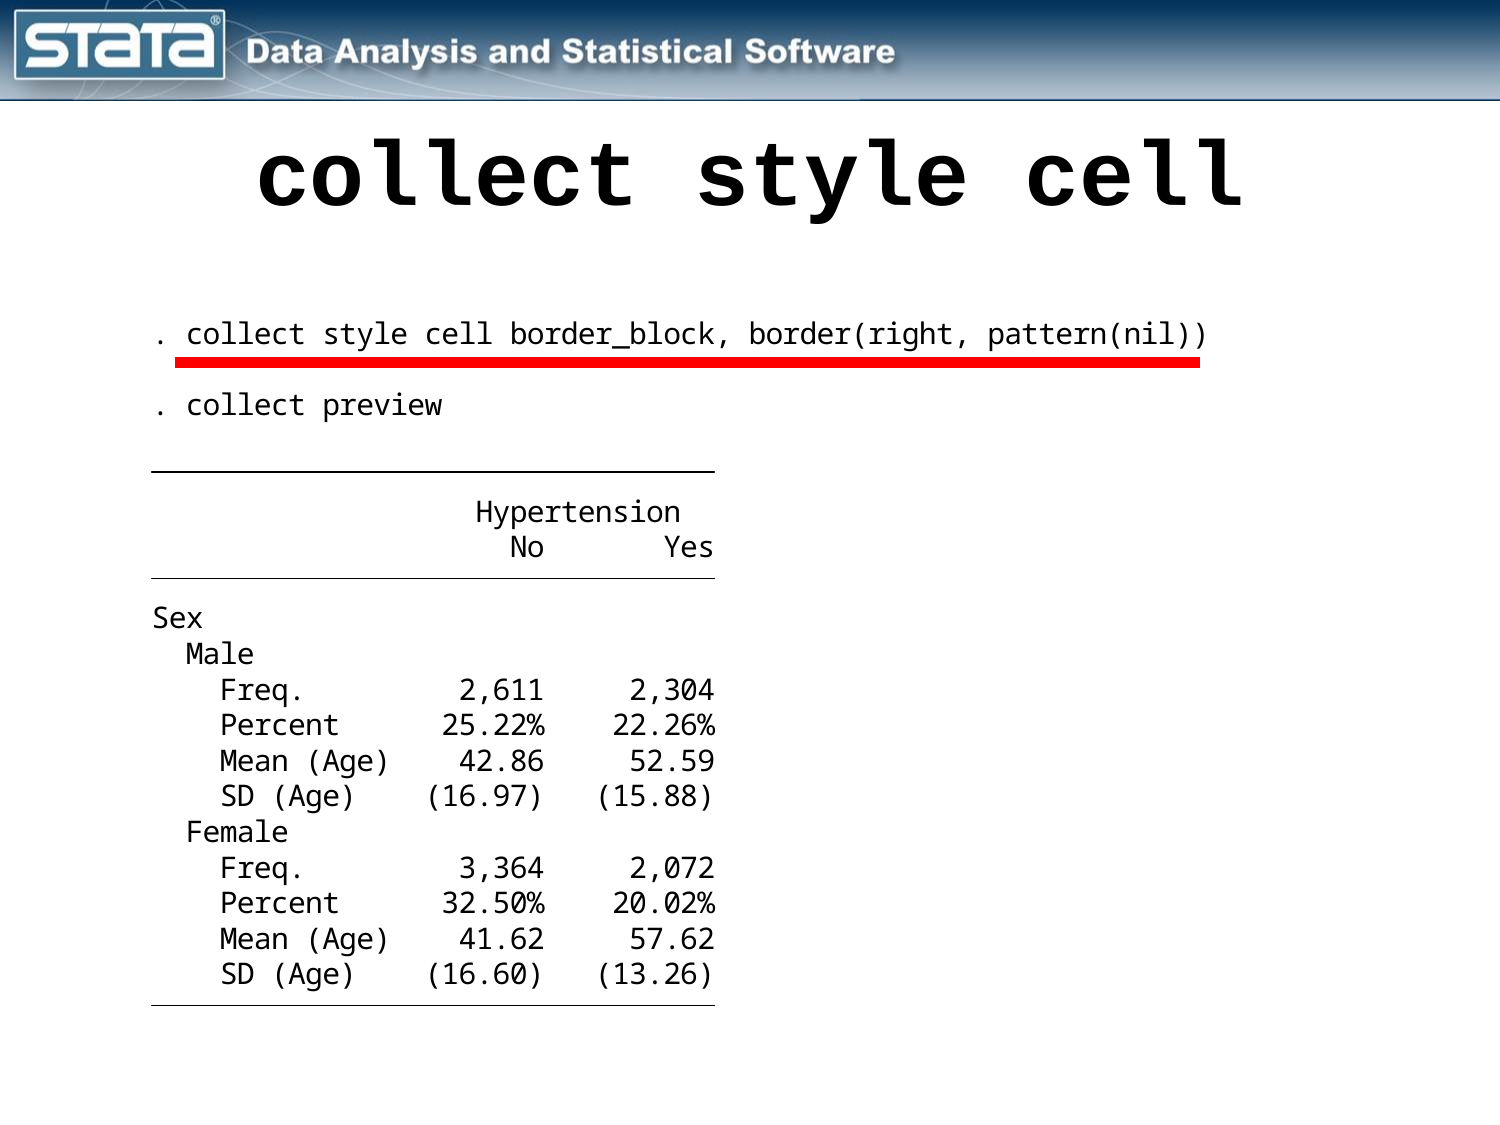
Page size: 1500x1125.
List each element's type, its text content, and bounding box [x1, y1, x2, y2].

picture [137, 312, 1228, 1025]
picture [0, 0, 1500, 102]
title collect style cell [0, 108, 1500, 238]
